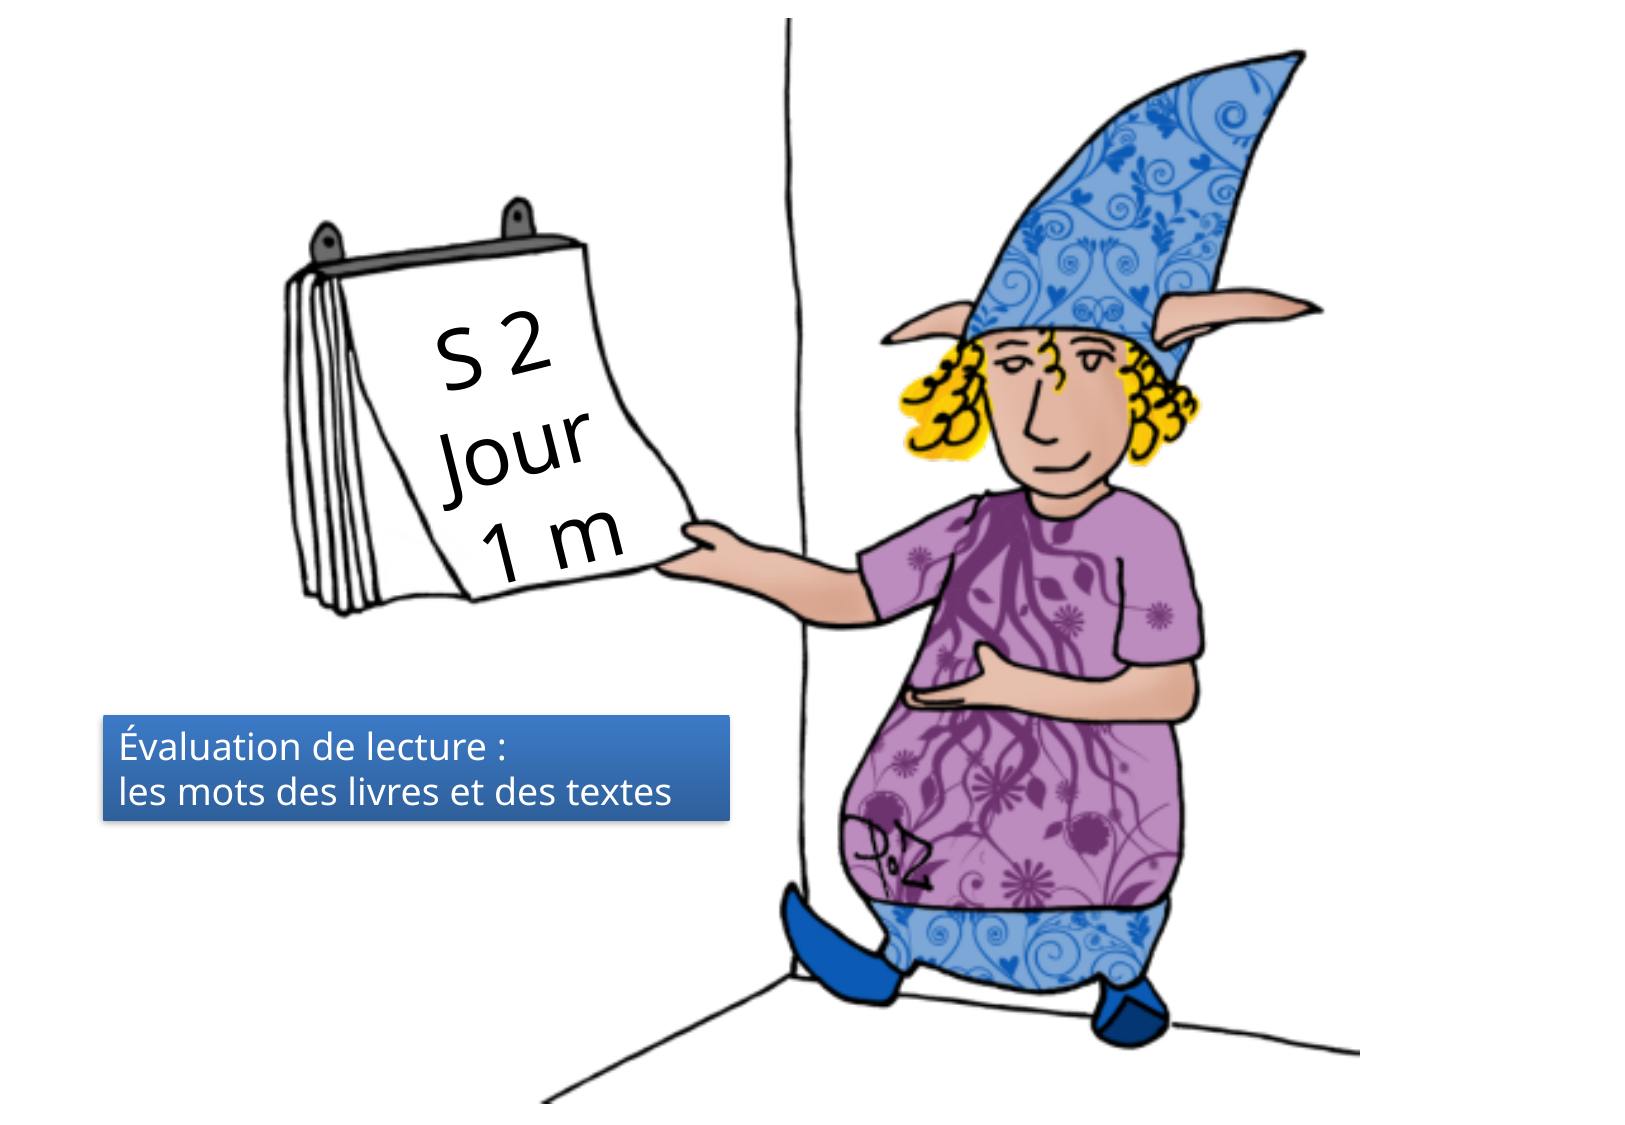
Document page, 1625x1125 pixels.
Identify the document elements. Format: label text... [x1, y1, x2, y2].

text_box Évaluation de lecture : les mots des livres et des textes [103, 715, 730, 821]
picture [264, 18, 1360, 1104]
text_box S 2 Jour 1 m [330, 254, 702, 634]
